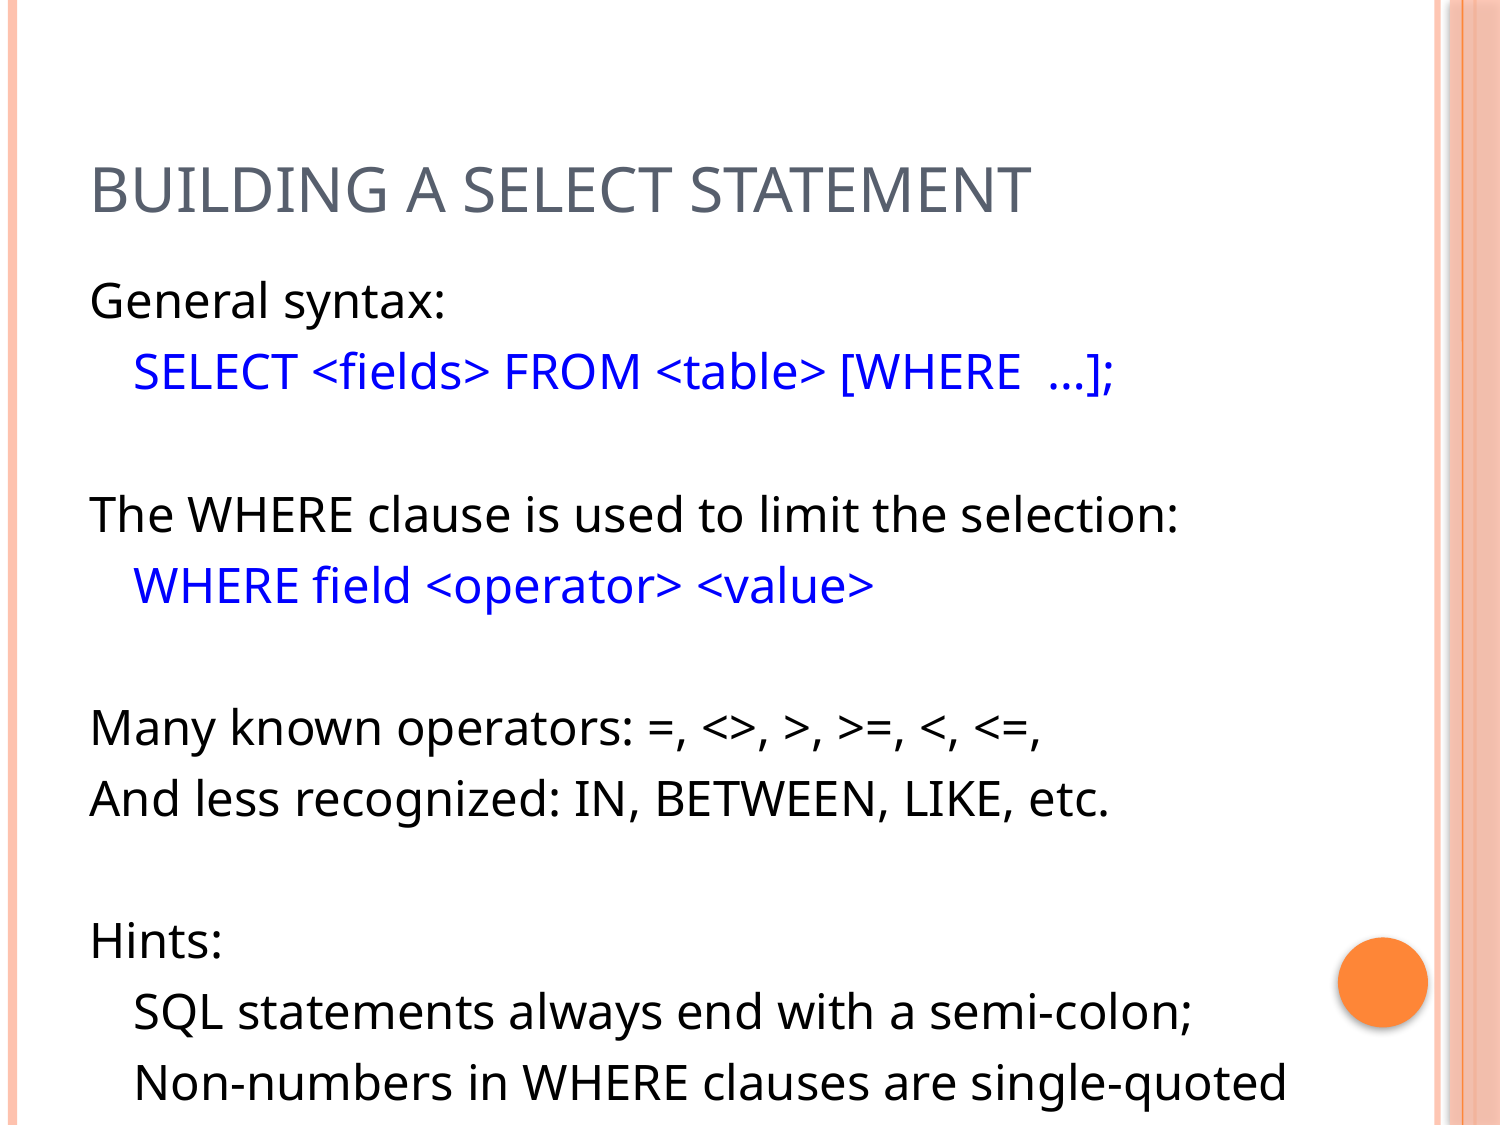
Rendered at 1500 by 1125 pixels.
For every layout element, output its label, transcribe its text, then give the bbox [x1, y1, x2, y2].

title Building a SELECT statement [75, 45, 1300, 233]
list General syntax: SELECT <fields> FROM <table> [WHERE …]; The WHERE clause is used to limit the selection: WHERE field <operator> <value> Many known operators: =, <>, >, >=, <, <=, And less recognized: IN, BETWEEN, LIKE, etc. Hints: SQL statements always end with a semi-colon; Non-numbers in WHERE clauses are single-quoted [75, 262, 1421, 1125]
